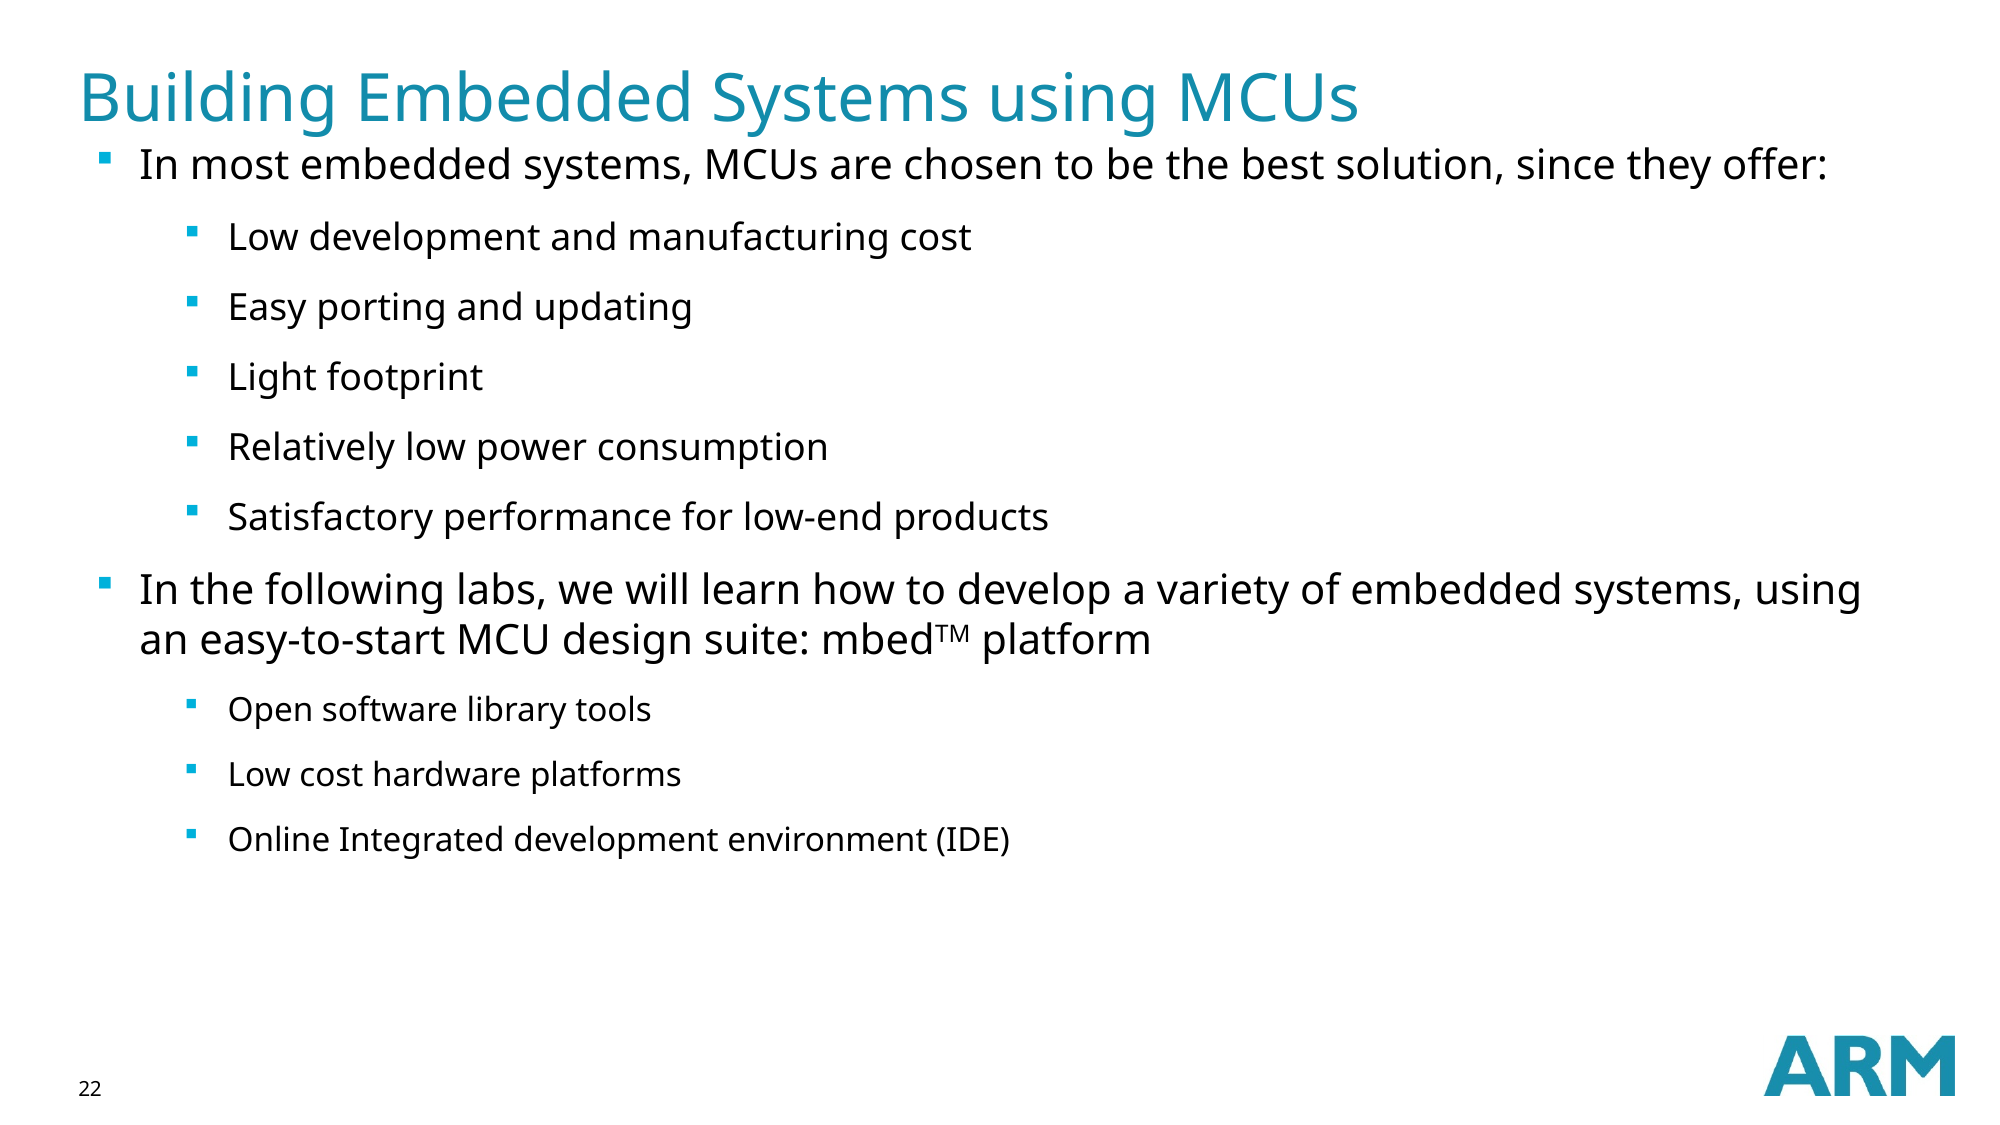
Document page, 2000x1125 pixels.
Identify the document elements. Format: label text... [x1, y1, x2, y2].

title Building Embedded Systems using MCUs [78, 55, 1910, 150]
picture [1763, 1035, 1955, 1096]
list In most embedded systems, MCUs are chosen to be the best solution, since they offer: Low development and manufacturing cost Easy porting and updating Light footprint Relatively low power consumption Satisfactory performance for low-end products In the following labs, we will learn how to develop a variety of embedded systems, using an easy-to-start MCU design suite: mbedTM platform Open software library tools Low cost hardware platforms Online Integrated development environment (IDE) [95, 138, 1921, 1063]
